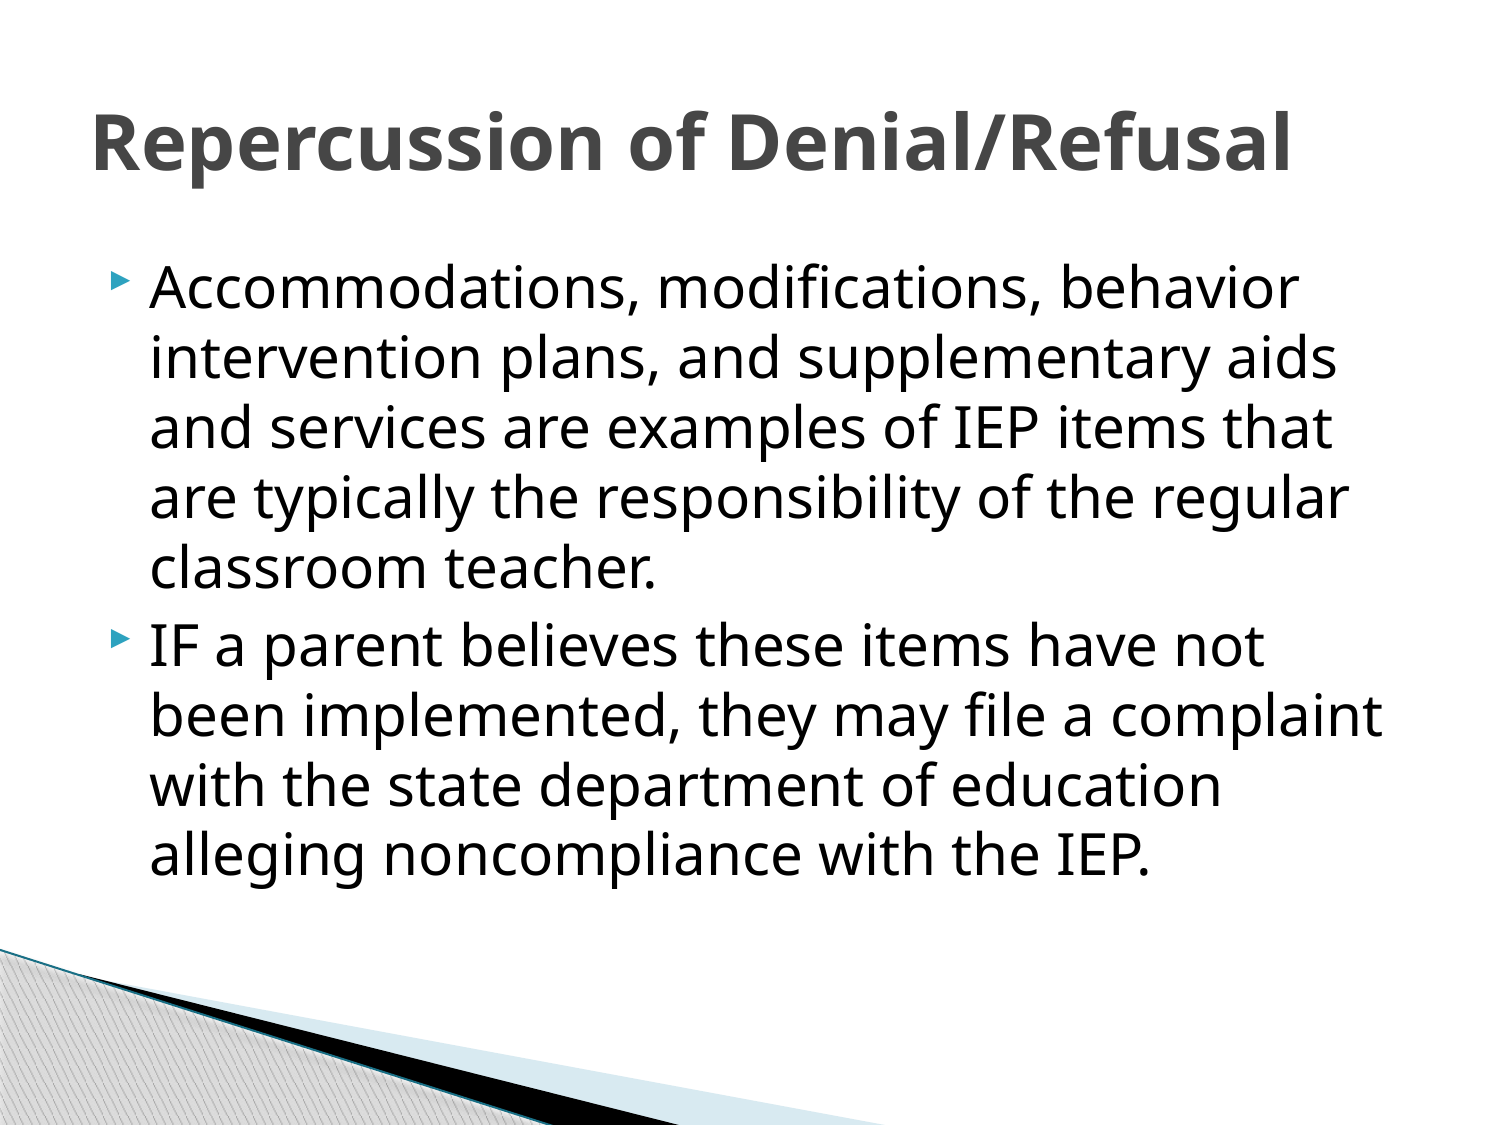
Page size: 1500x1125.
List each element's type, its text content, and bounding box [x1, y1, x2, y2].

title Repercussion of Denial/Refusal [75, 45, 1425, 233]
list Accommodations, modifications, behavior intervention plans, and supplementary aids and services are examples of IEP items that are typically the responsibility of the regular classroom teacher. IF a parent believes these items have not been implemented, they may file a complaint with the state department of education alleging noncompliance with the IEP. [75, 243, 1425, 986]
